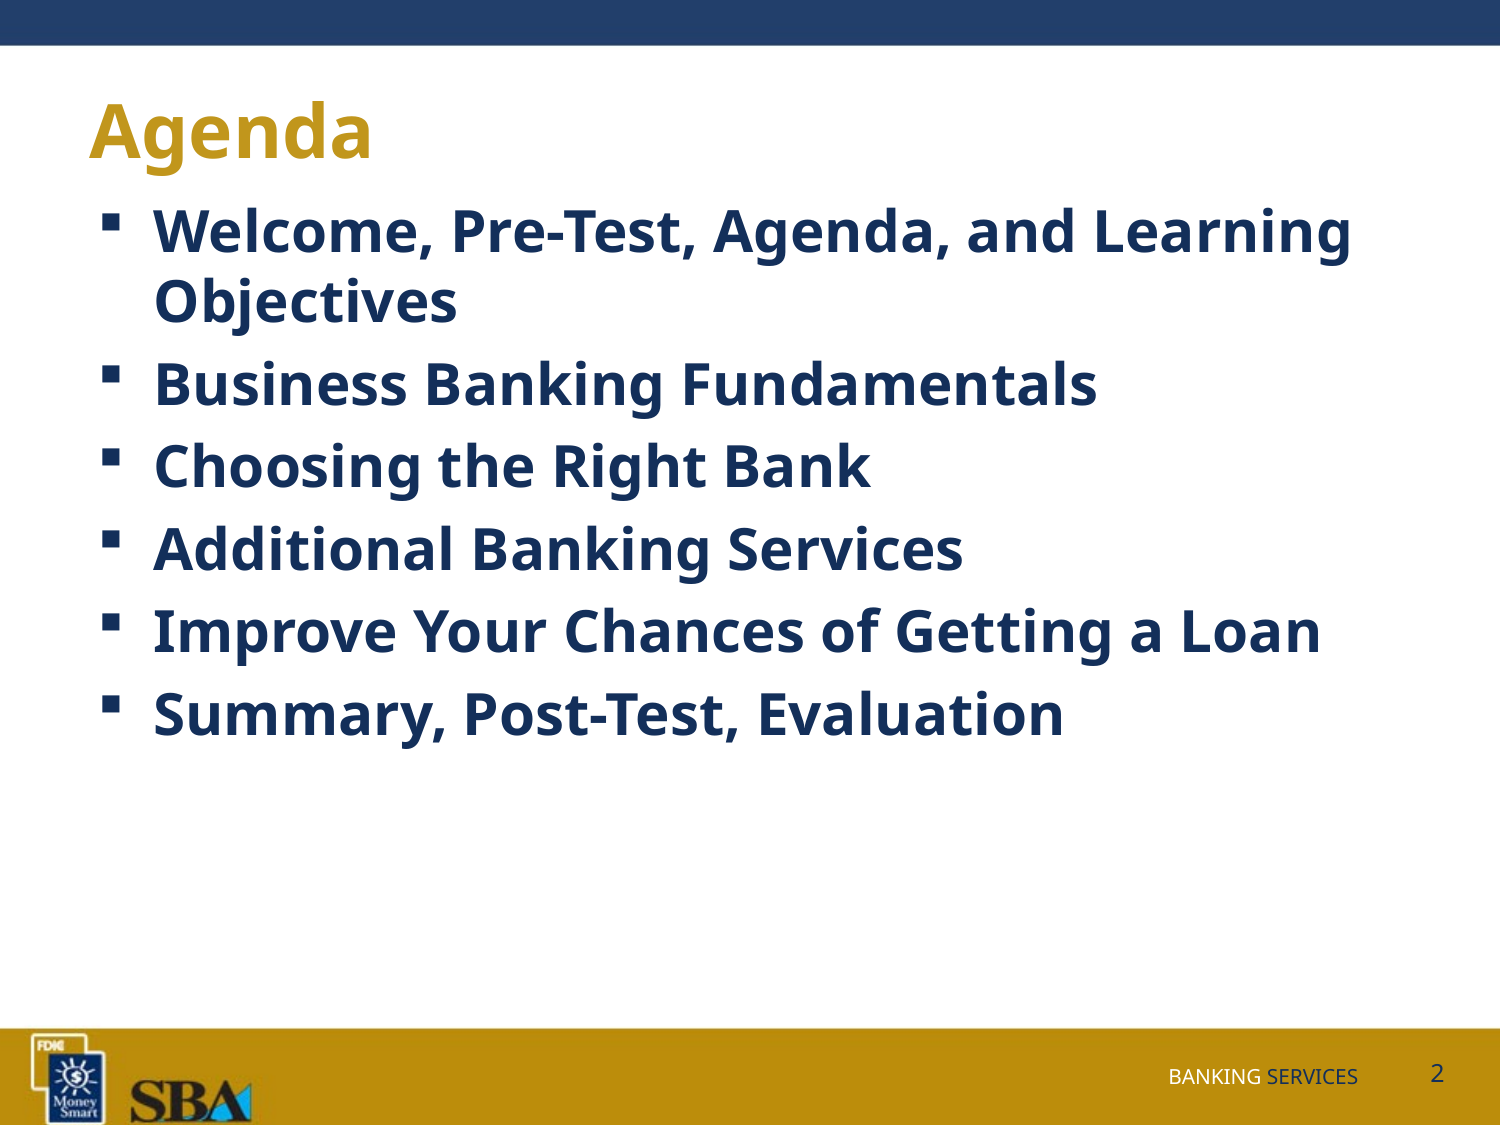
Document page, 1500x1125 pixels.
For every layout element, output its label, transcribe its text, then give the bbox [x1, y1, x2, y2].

title Agenda [81, 76, 1433, 177]
picture [0, 0, 1500, 1125]
list Welcome, Pre-Test, Agenda, and Learning Objectives Business Banking Fundamentals Choosing the Right Bank Additional Banking Services Improve Your Chances of Getting a Loan Summary, Post-Test, Evaluation [89, 143, 1426, 798]
